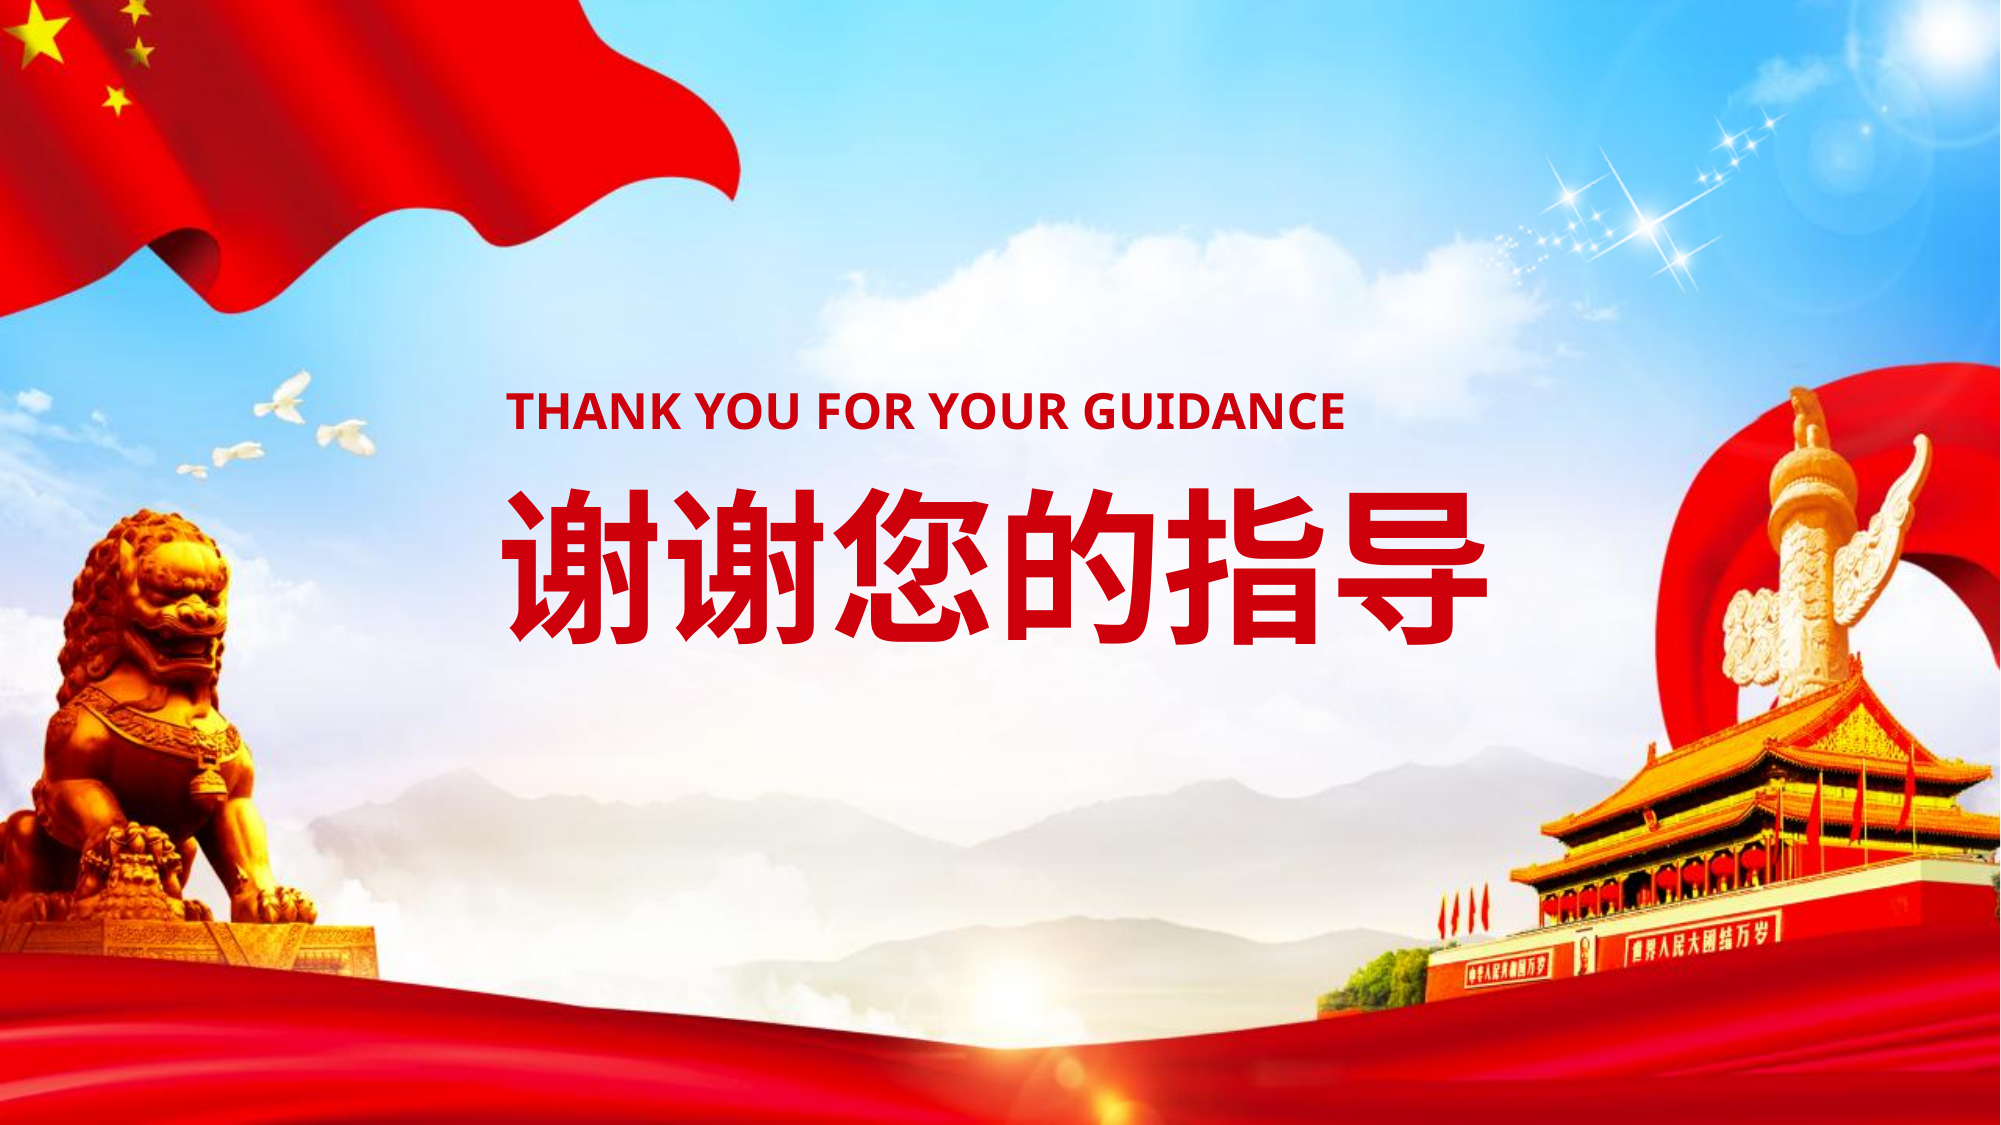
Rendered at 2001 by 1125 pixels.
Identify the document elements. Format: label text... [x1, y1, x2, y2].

picture [0, 0, 2001, 1125]
text_box THANK YOU FOR YOUR GUIDANCE [490, 371, 1502, 447]
text_box 谢谢您的指导 [348, 456, 1644, 671]
